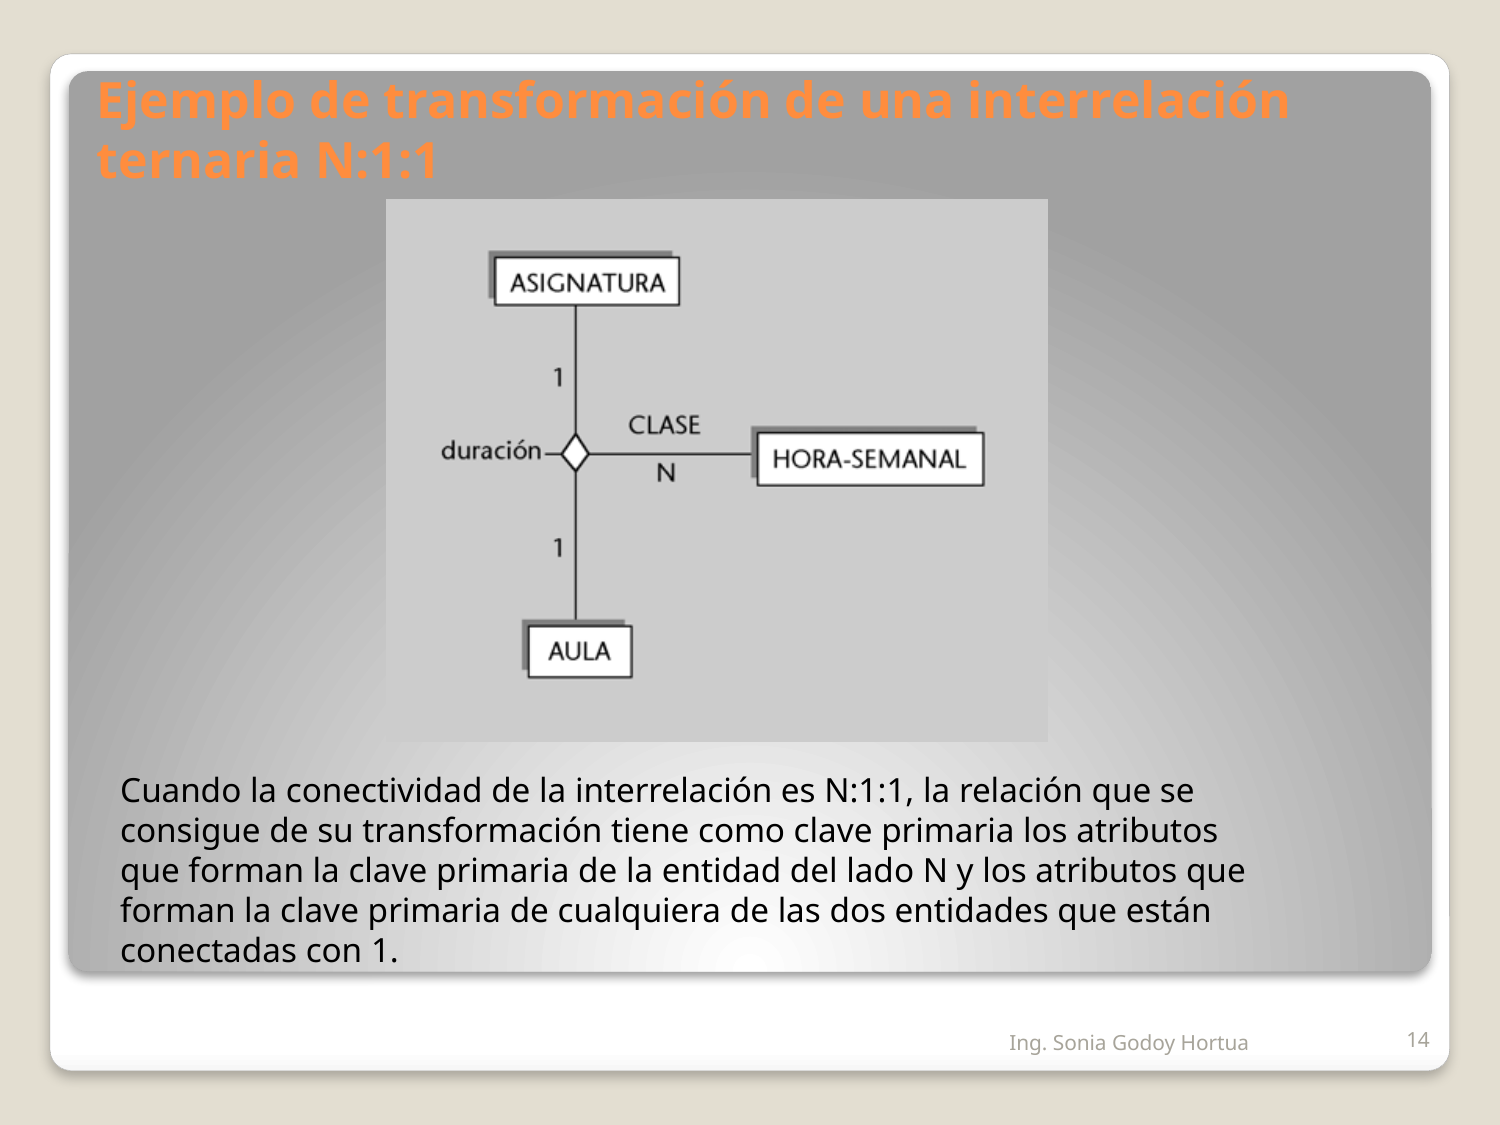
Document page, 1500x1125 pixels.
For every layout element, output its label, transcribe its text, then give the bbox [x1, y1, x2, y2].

picture [386, 198, 1048, 742]
slide_number 14 [1370, 1002, 1445, 1063]
text_box Cuando la conectividad de la interrelación es N:1:1, la relación que se consigue de su transformación tiene como clave primaria los atributos que forman la clave primaria de la entidad del lado N y los atributos que forman la clave primaria de cualquiera de las dos entidades que están conectadas con 1. [105, 761, 1383, 976]
title Ejemplo de transformación de una interrelación ternaria N:1:1 [82, 23, 1425, 196]
footer Ing. Sonia Godoy Hortua [994, 1002, 1370, 1063]
